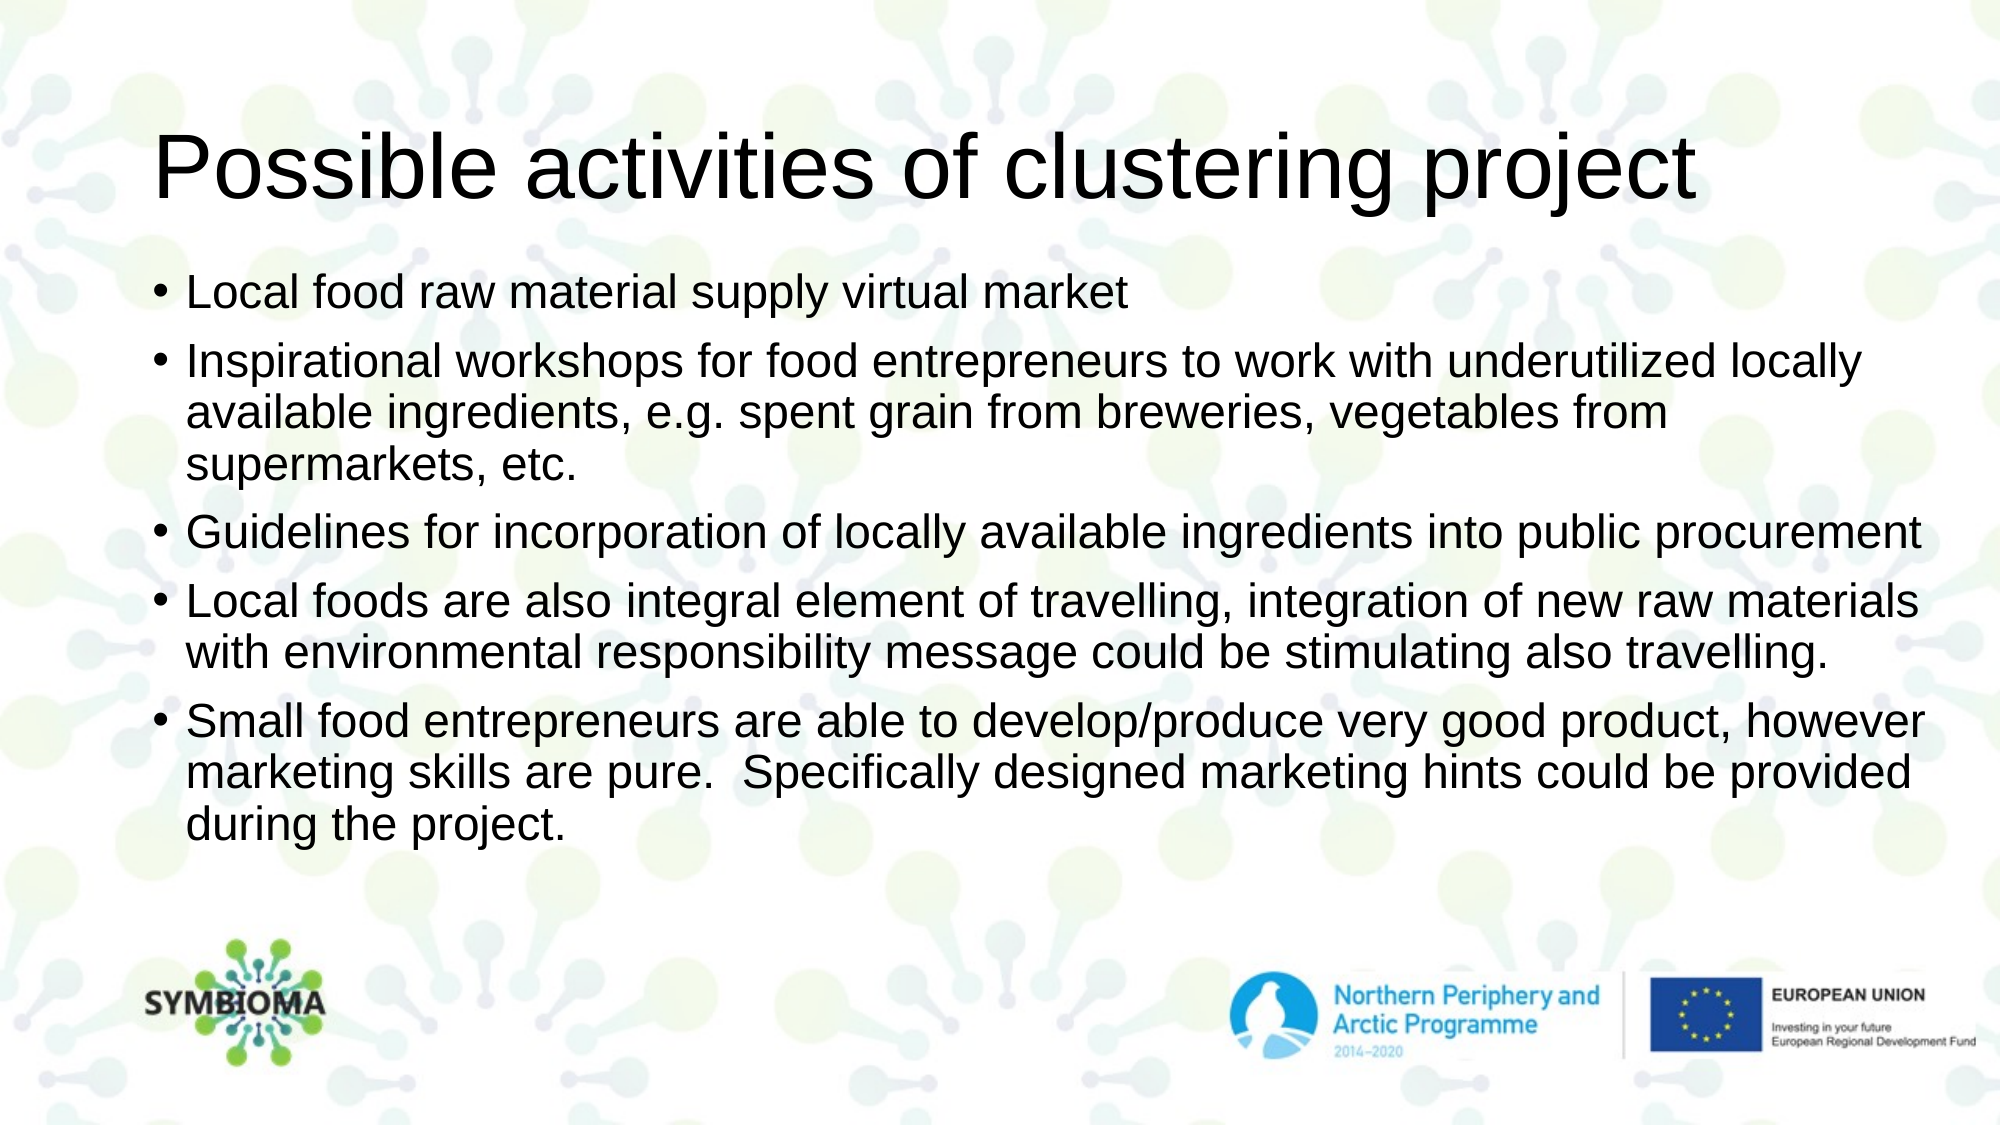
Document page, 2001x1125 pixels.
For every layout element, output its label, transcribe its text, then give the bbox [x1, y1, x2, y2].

picture [0, 0, 2000, 1125]
title Possible activities of clustering project [137, 59, 1863, 278]
list Local food raw material supply virtual market Inspirational workshops for food entrepreneurs to work with underutilized locally available ingredients, e.g. spent grain from breweries, vegetables from supermarkets, etc. Guidelines for incorporation of locally available ingredients into public procurement Local foods are also integral element of travelling, integration of new raw materials with environmental responsibility message could be stimulating also travelling. Small food entrepreneurs are able to develop/produce very good product, however marketing skills are pure. Specifically designed marketing hints could be provided during the project. [137, 260, 1946, 954]
